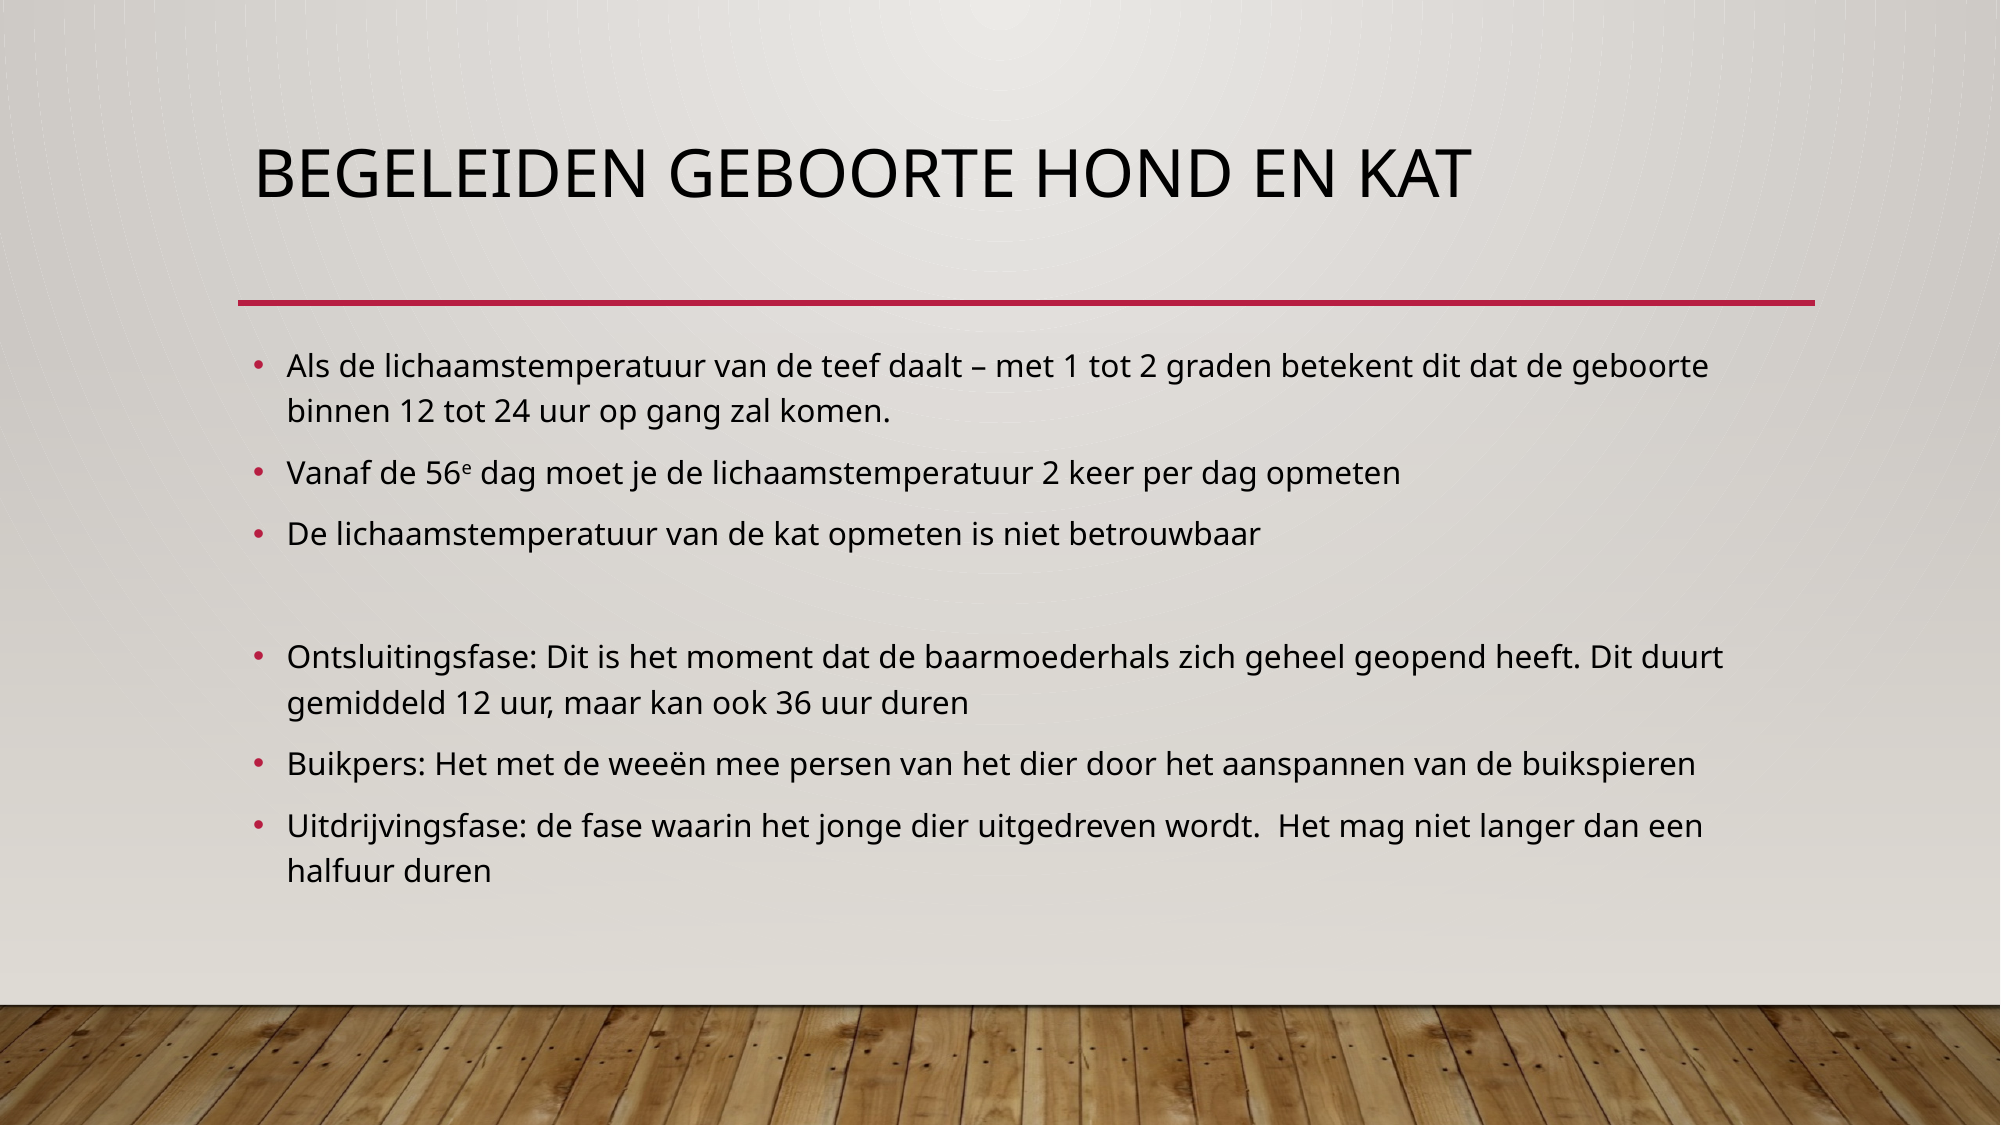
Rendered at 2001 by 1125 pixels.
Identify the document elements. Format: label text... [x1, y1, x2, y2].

picture [0, 1005, 2000, 1125]
list Als de lichaamstemperatuur van de teef daalt – met 1 tot 2 graden betekent dit dat de geboorte binnen 12 tot 24 uur op gang zal komen. Vanaf de 56e dag moet je de lichaamstemperatuur 2 keer per dag opmeten De lichaamstemperatuur van de kat opmeten is niet betrouwbaar Ontsluitingsfase: Dit is het moment dat de baarmoederhals zich geheel geopend heeft. Dit duurt gemiddeld 12 uur, maar kan ook 36 uur duren Buikpers: Het met de weeën mee persen van het dier door het aanspannen van de buikspieren Uitdrijvingsfase: de fase waarin het jonge dier uitgedreven wordt. Het mag niet langer dan een halfuur duren [238, 330, 1814, 897]
title Begeleiden geboorte hond en kat [238, 131, 1814, 305]
